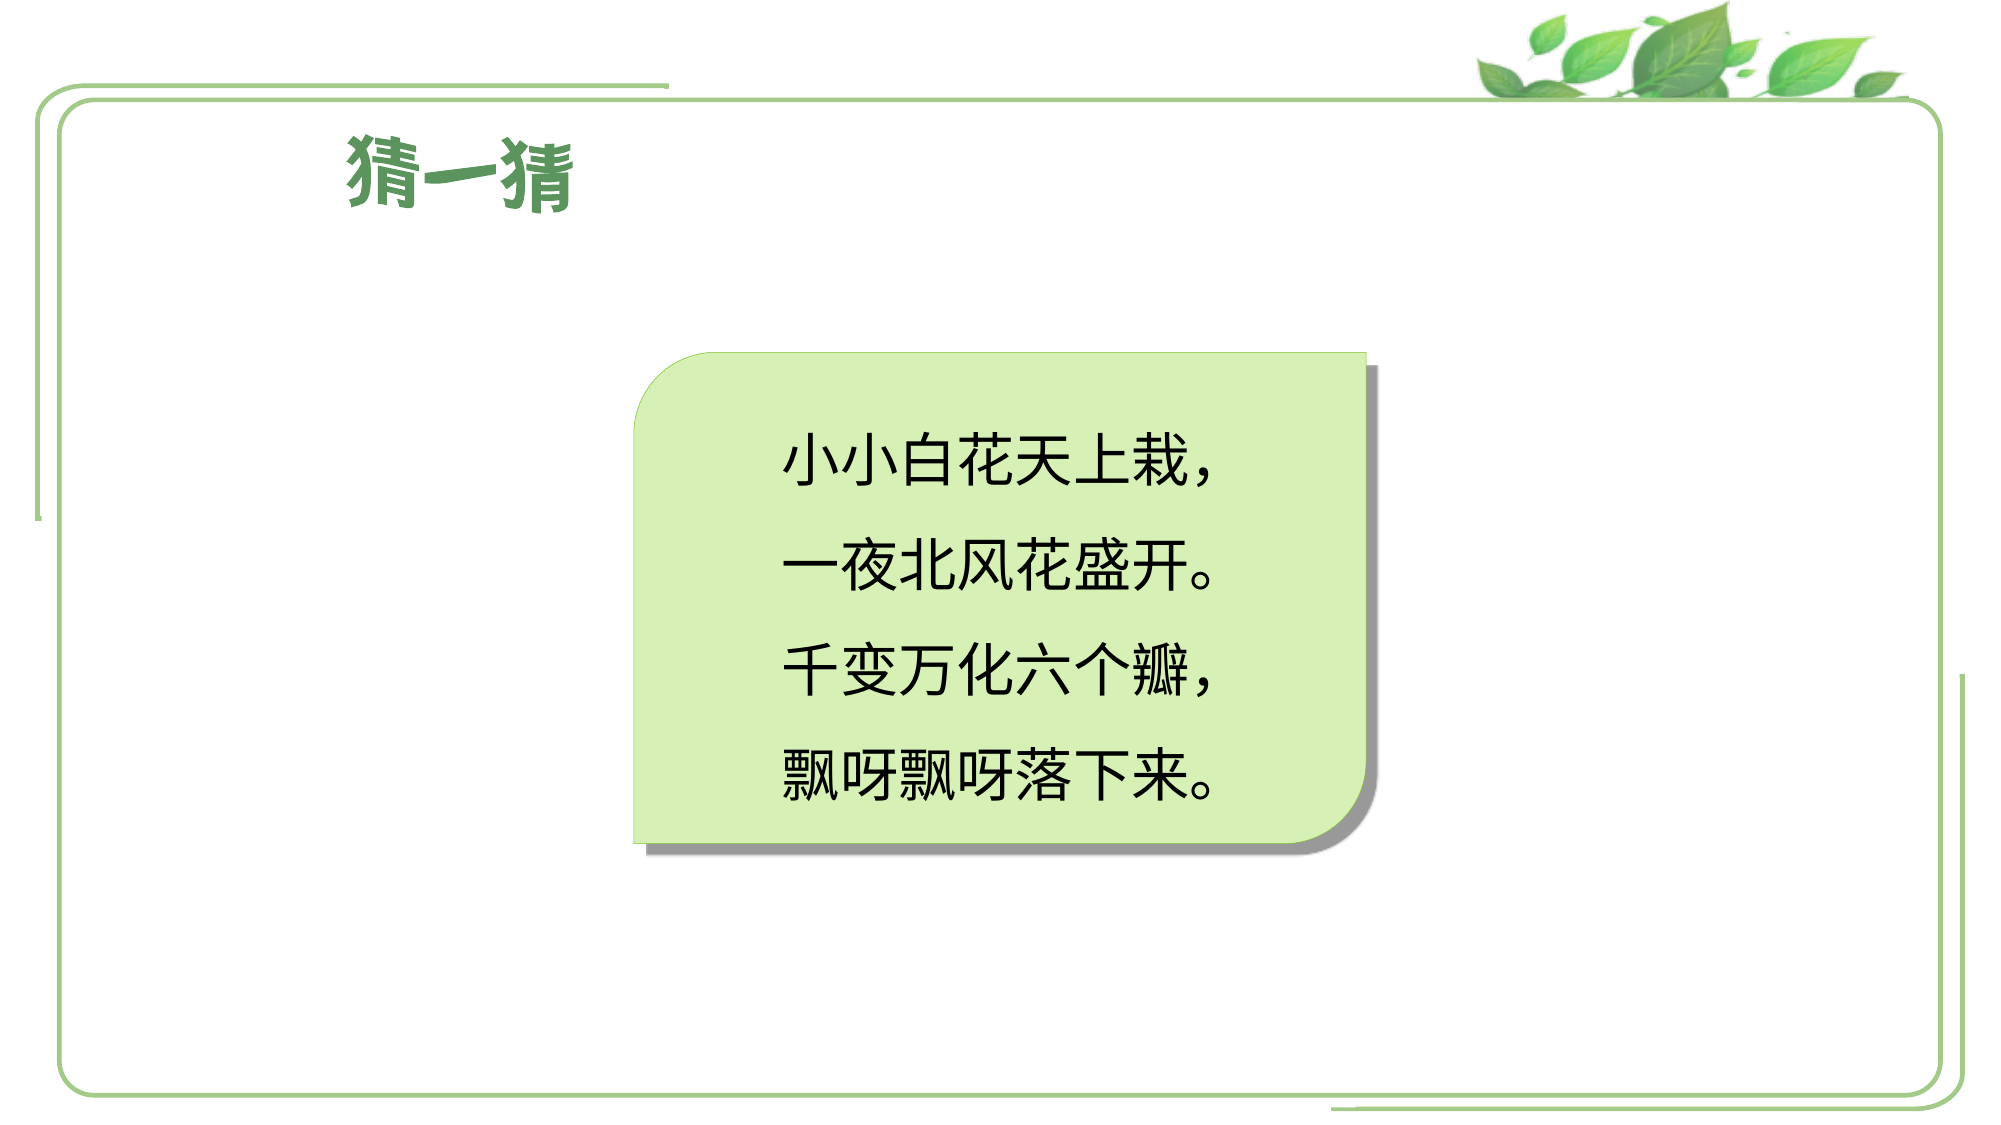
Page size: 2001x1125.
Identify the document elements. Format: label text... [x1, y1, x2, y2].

text_box 小小白花天上栽， 一夜北风花盛开。 千变万化六个瓣， 飘呀飘呀落下来。 [632, 351, 1368, 845]
